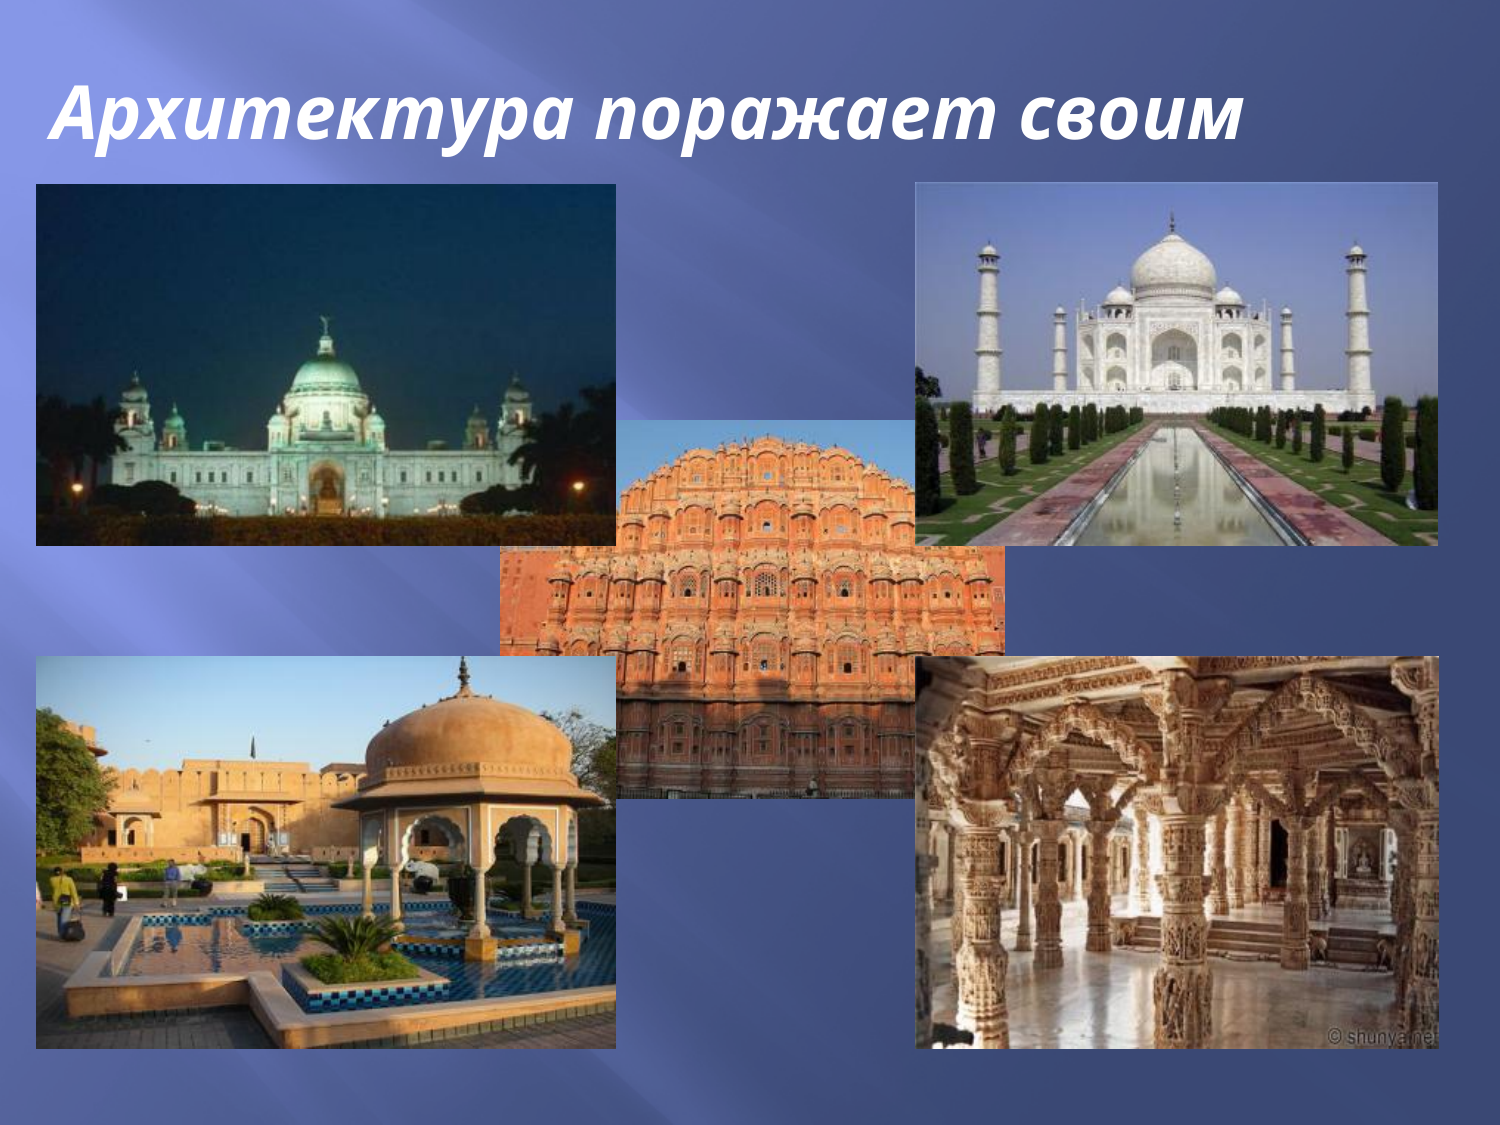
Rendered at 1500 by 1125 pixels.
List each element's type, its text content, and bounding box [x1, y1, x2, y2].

picture [36, 182, 1439, 1049]
text_box Архитектура поражает своим величием. [36, 57, 1466, 253]
